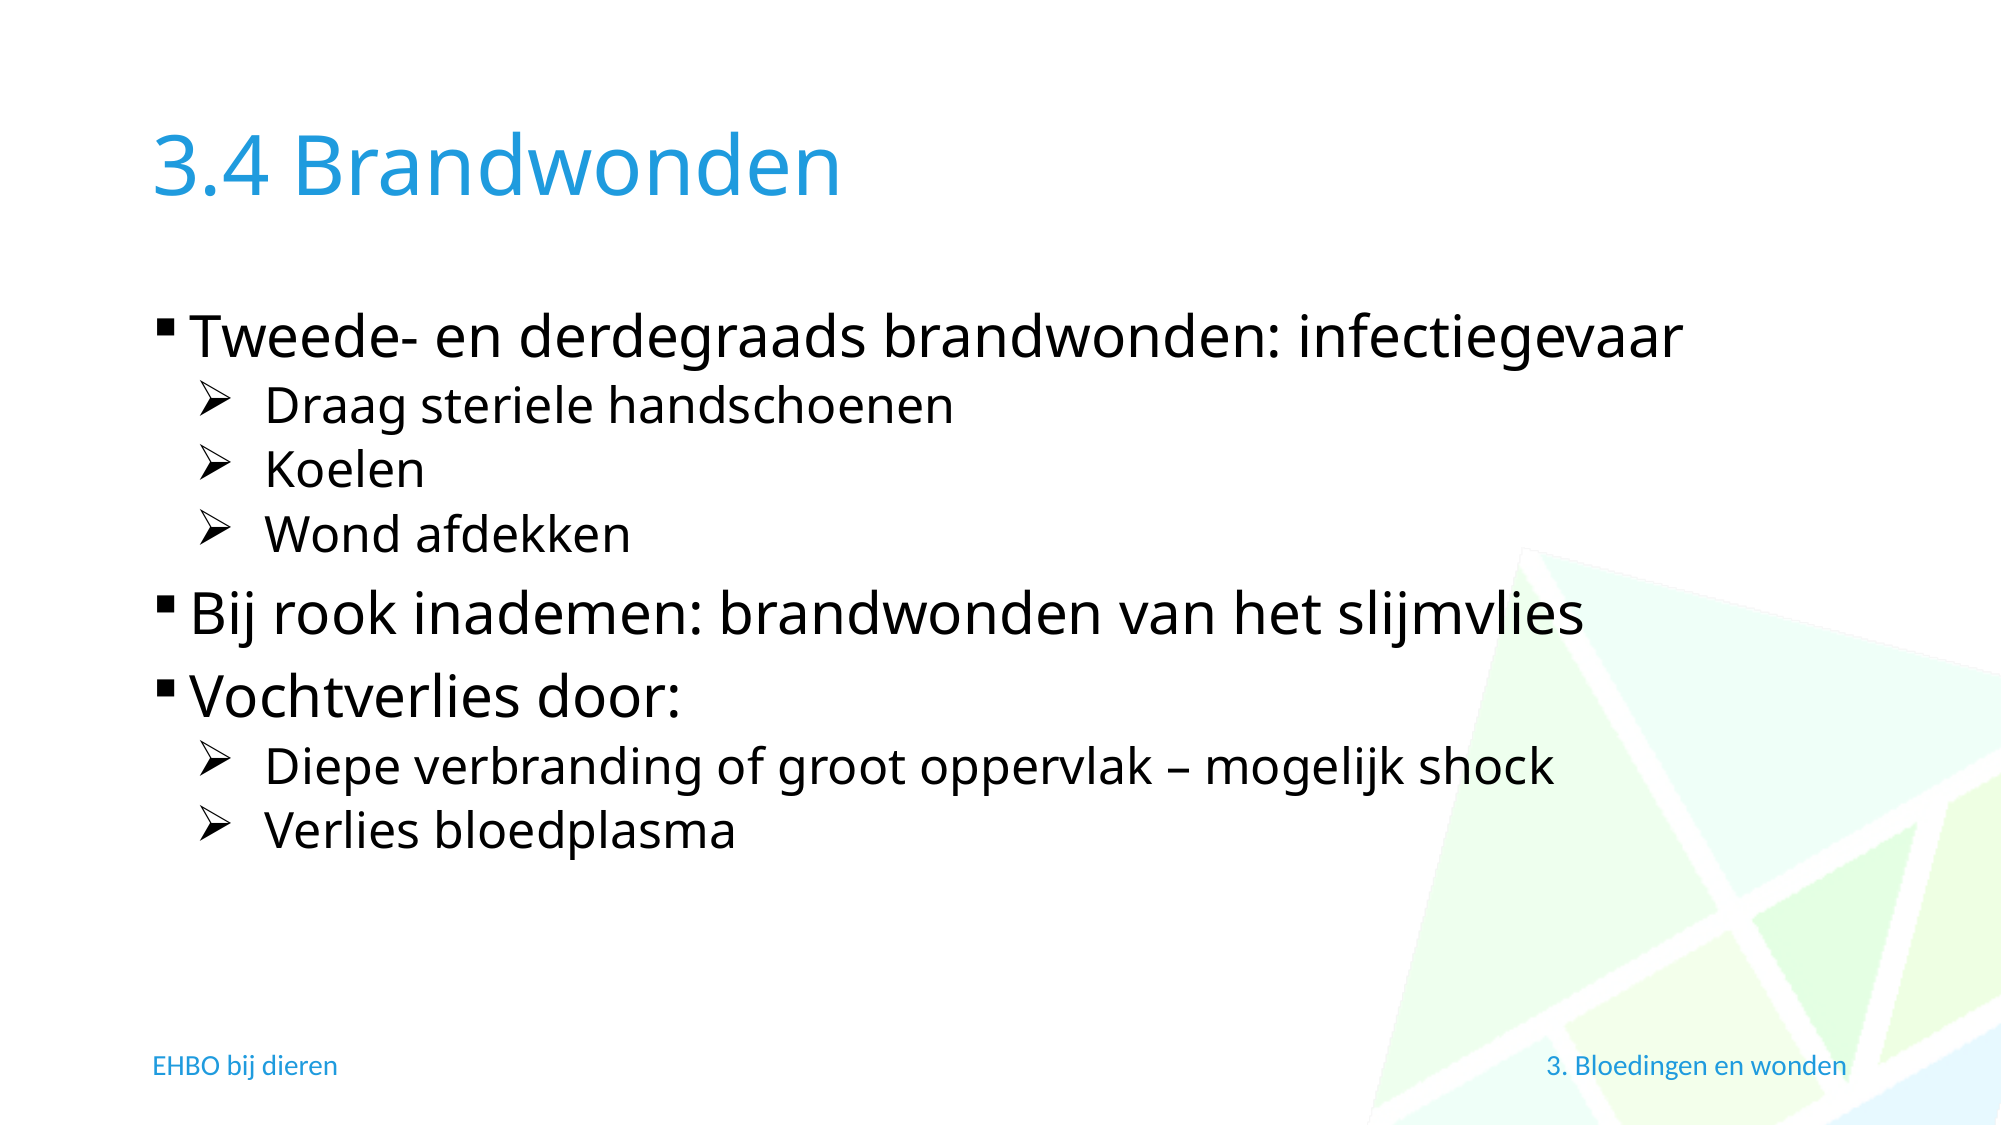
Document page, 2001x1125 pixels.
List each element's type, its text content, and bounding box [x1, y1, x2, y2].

list 3. Bloedingen en wonden [1412, 1042, 1863, 1103]
title 3.4 Brandwonden [137, 59, 1863, 278]
list Tweede- en derdegraads brandwonden: infectiegevaar Draag steriele handschoenen Koelen Wond afdekken Bij rook inademen: brandwonden van het slijmvlies Vochtverlies door: Diepe verbranding of groot oppervlak – mogelijk shock Verlies bloedplasma [137, 299, 1863, 1014]
list EHBO bij dieren [137, 1042, 588, 1103]
